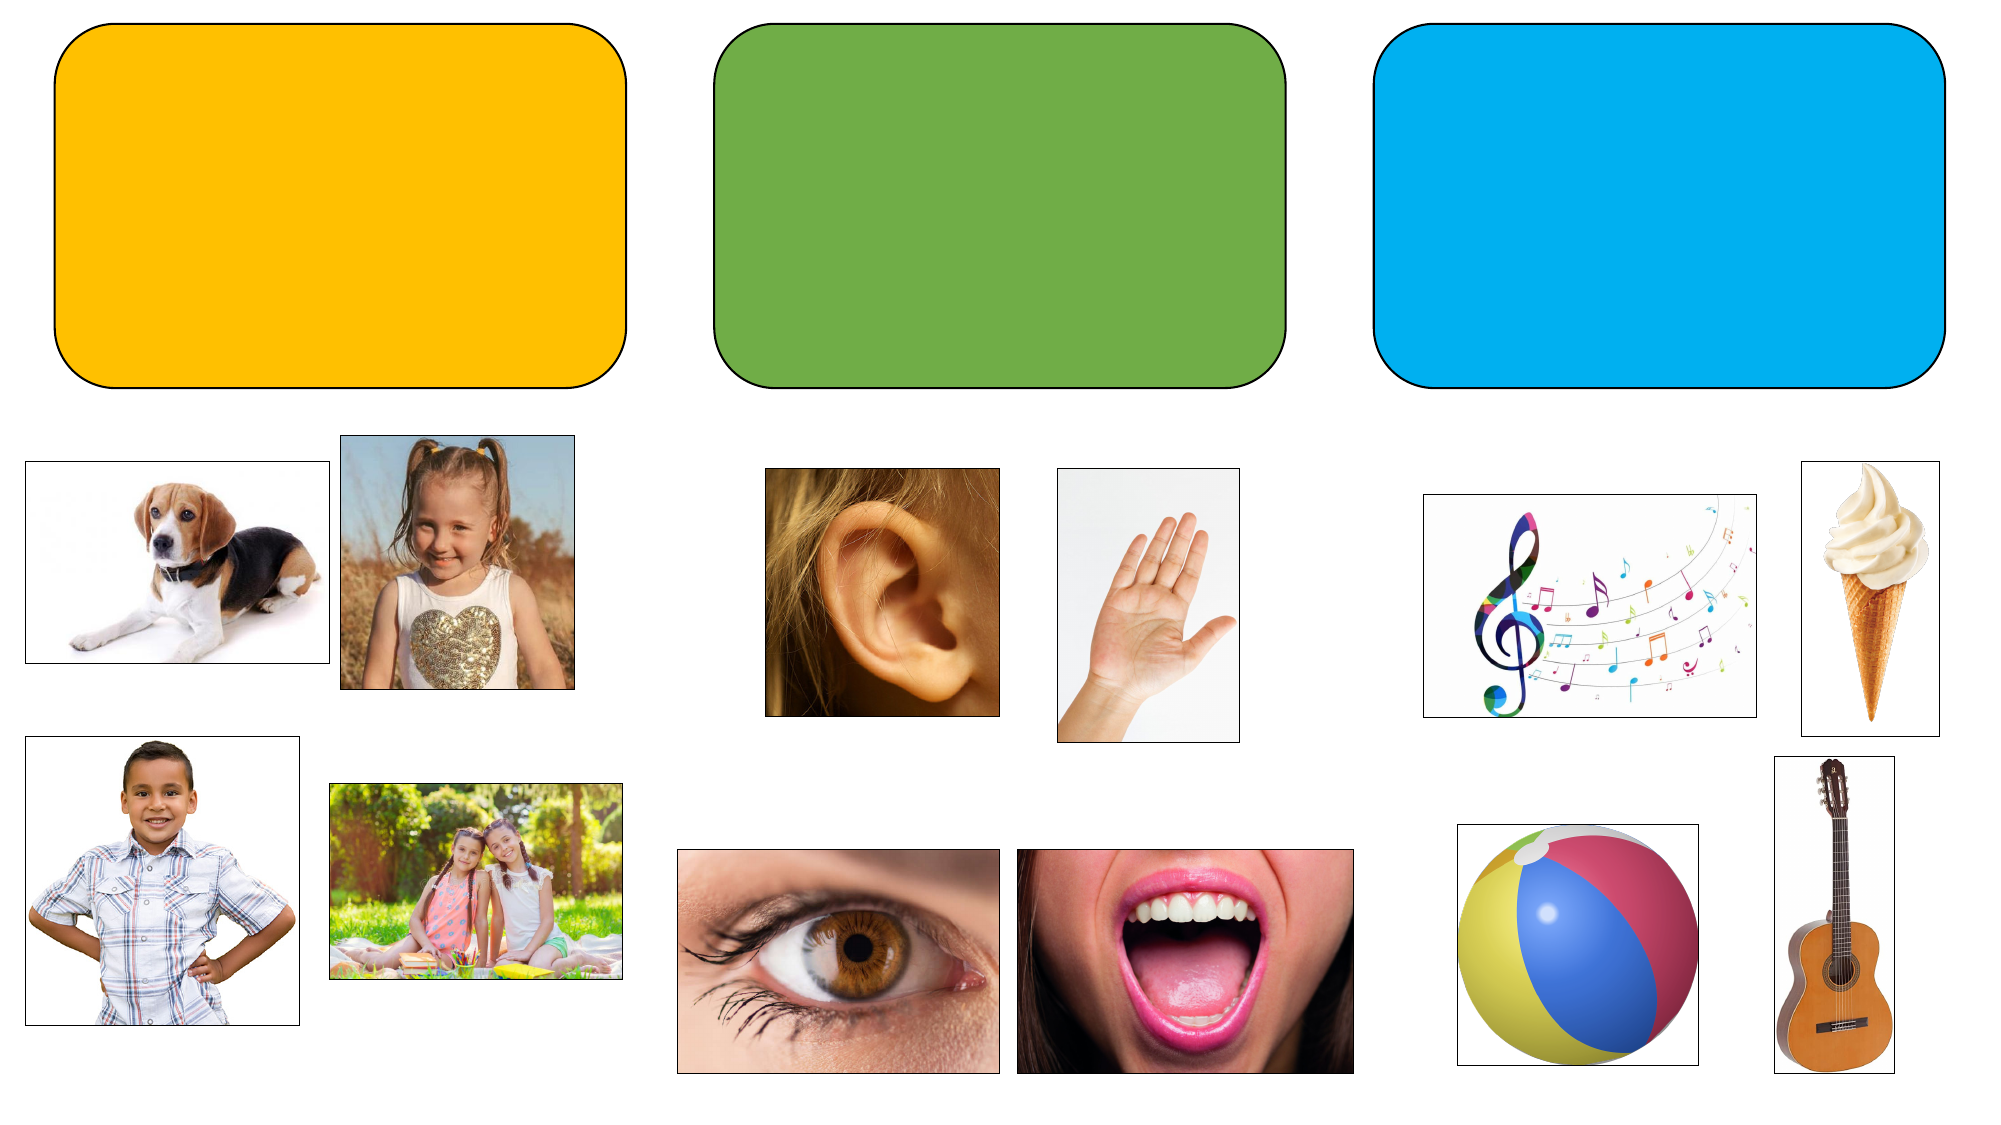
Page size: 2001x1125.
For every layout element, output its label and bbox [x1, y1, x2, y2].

text_box [1372, 22, 1947, 390]
picture [1423, 494, 1757, 718]
picture [765, 468, 1000, 717]
picture [340, 435, 575, 690]
picture [1774, 756, 1895, 1074]
text_box [53, 22, 628, 390]
picture [329, 783, 623, 980]
picture [1017, 849, 1354, 1074]
text_box [713, 22, 1287, 390]
picture [25, 736, 300, 1026]
picture [25, 461, 330, 664]
picture [677, 849, 1000, 1074]
picture [1011, 469, 1286, 742]
picture [1457, 824, 1699, 1066]
picture [1801, 461, 1940, 737]
